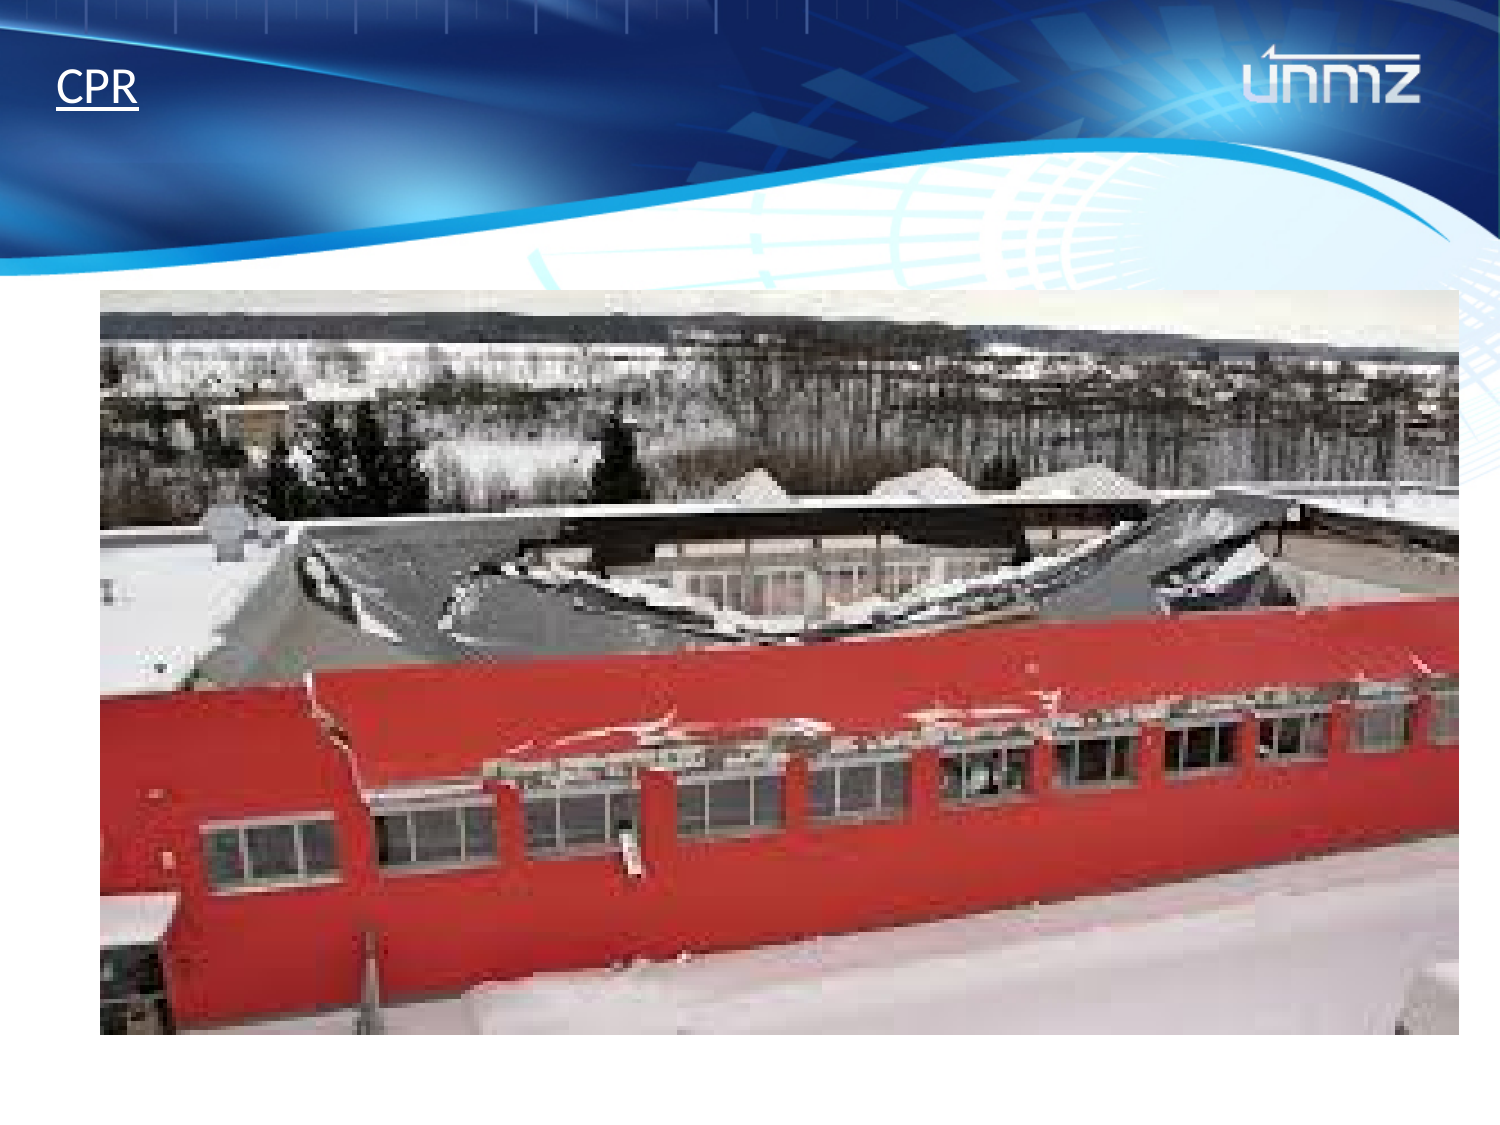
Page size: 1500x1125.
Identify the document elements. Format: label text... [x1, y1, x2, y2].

picture [0, 0, 1500, 1125]
title CPR [41, 44, 1223, 232]
